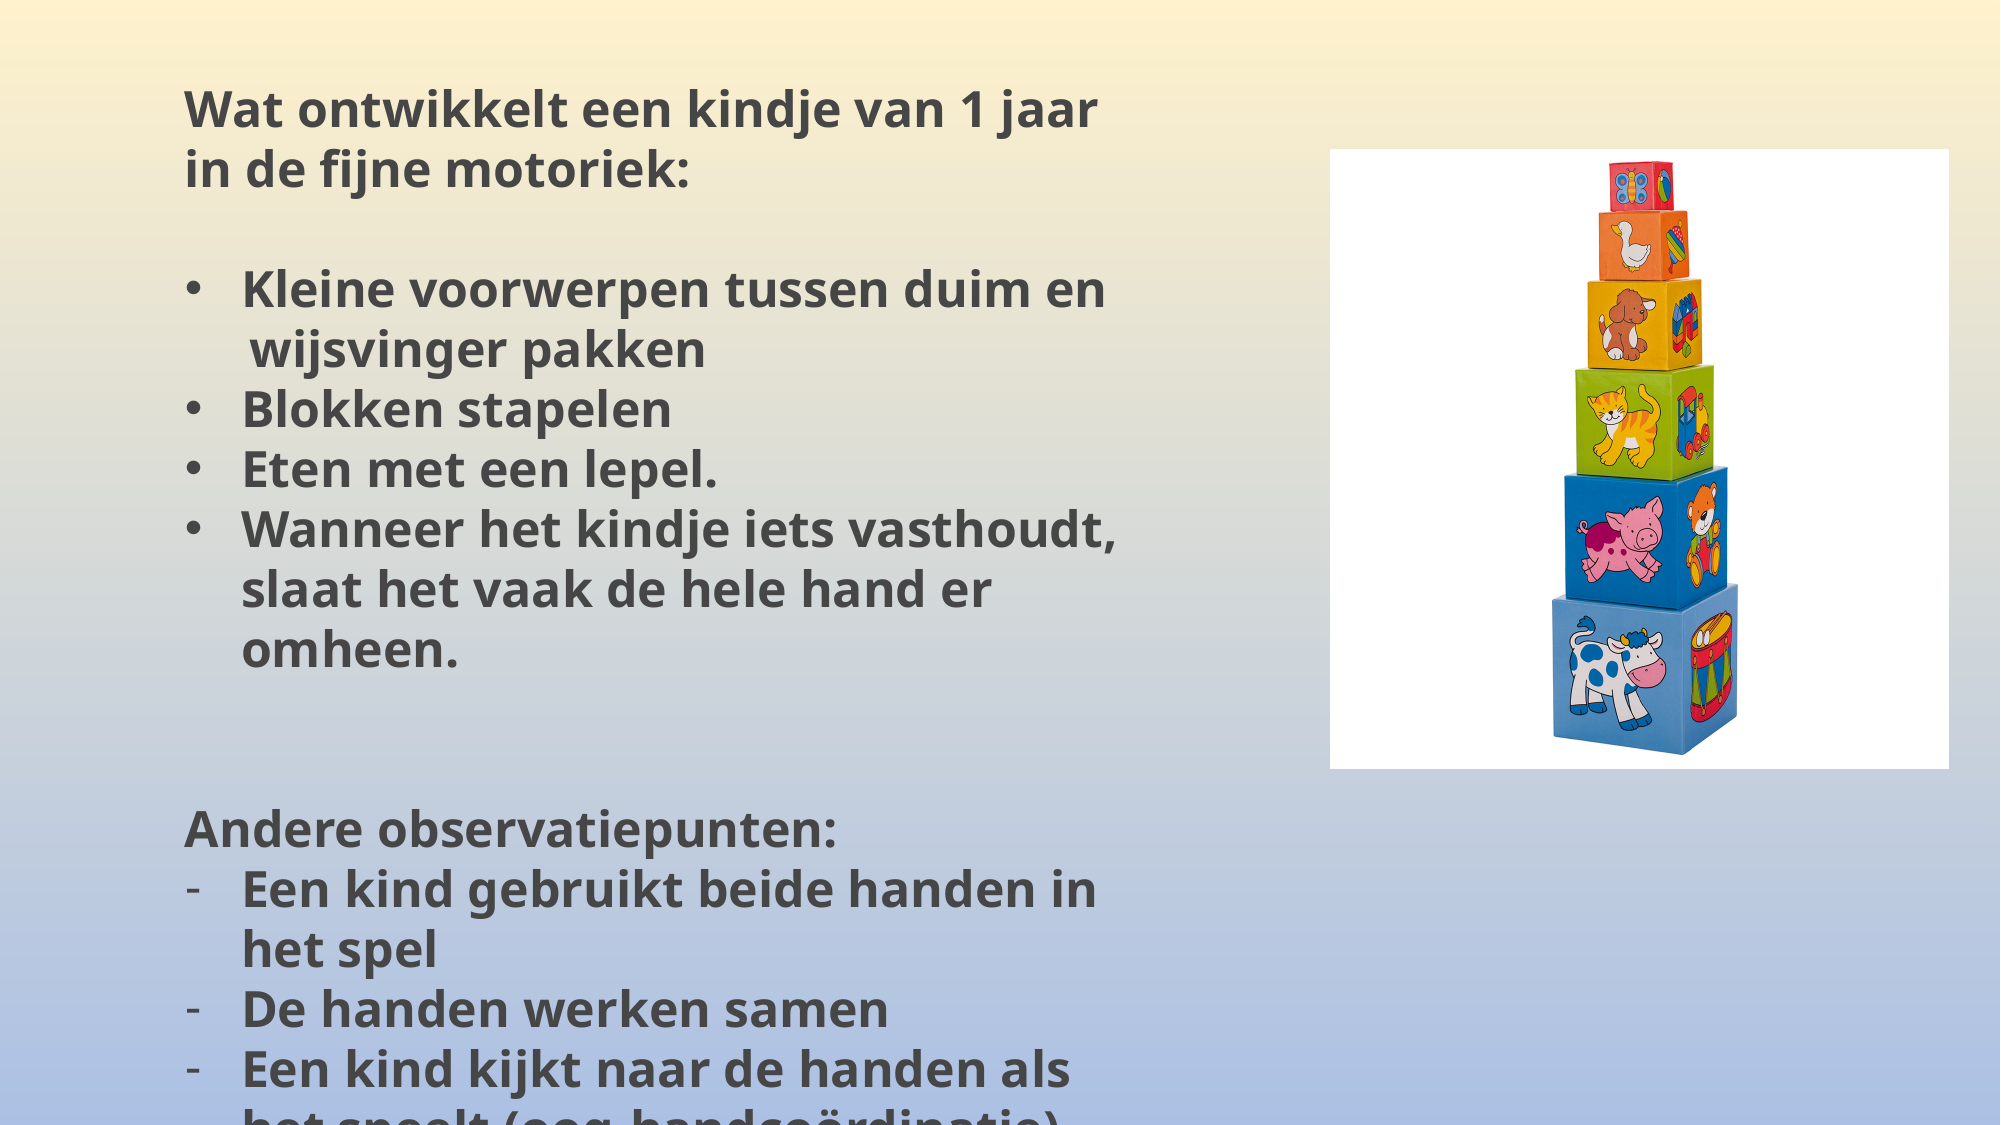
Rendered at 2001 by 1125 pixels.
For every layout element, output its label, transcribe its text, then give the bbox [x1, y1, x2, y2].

text_box Wat ontwikkelt een kindje van 1 jaar in de fijne motoriek: Kleine voorwerpen tussen duim en wijsvinger pakken Blokken stapelen Eten met een lepel. Wanneer het kindje iets vasthoudt, slaat het vaak de hele hand er omheen. Andere observatiepunten: Een kind gebruikt beide handen in het spel De handen werken samen Een kind kijkt naar de handen als het speelt (oog-handcoördinatie) [169, 70, 1170, 1125]
picture [1329, 149, 1949, 769]
